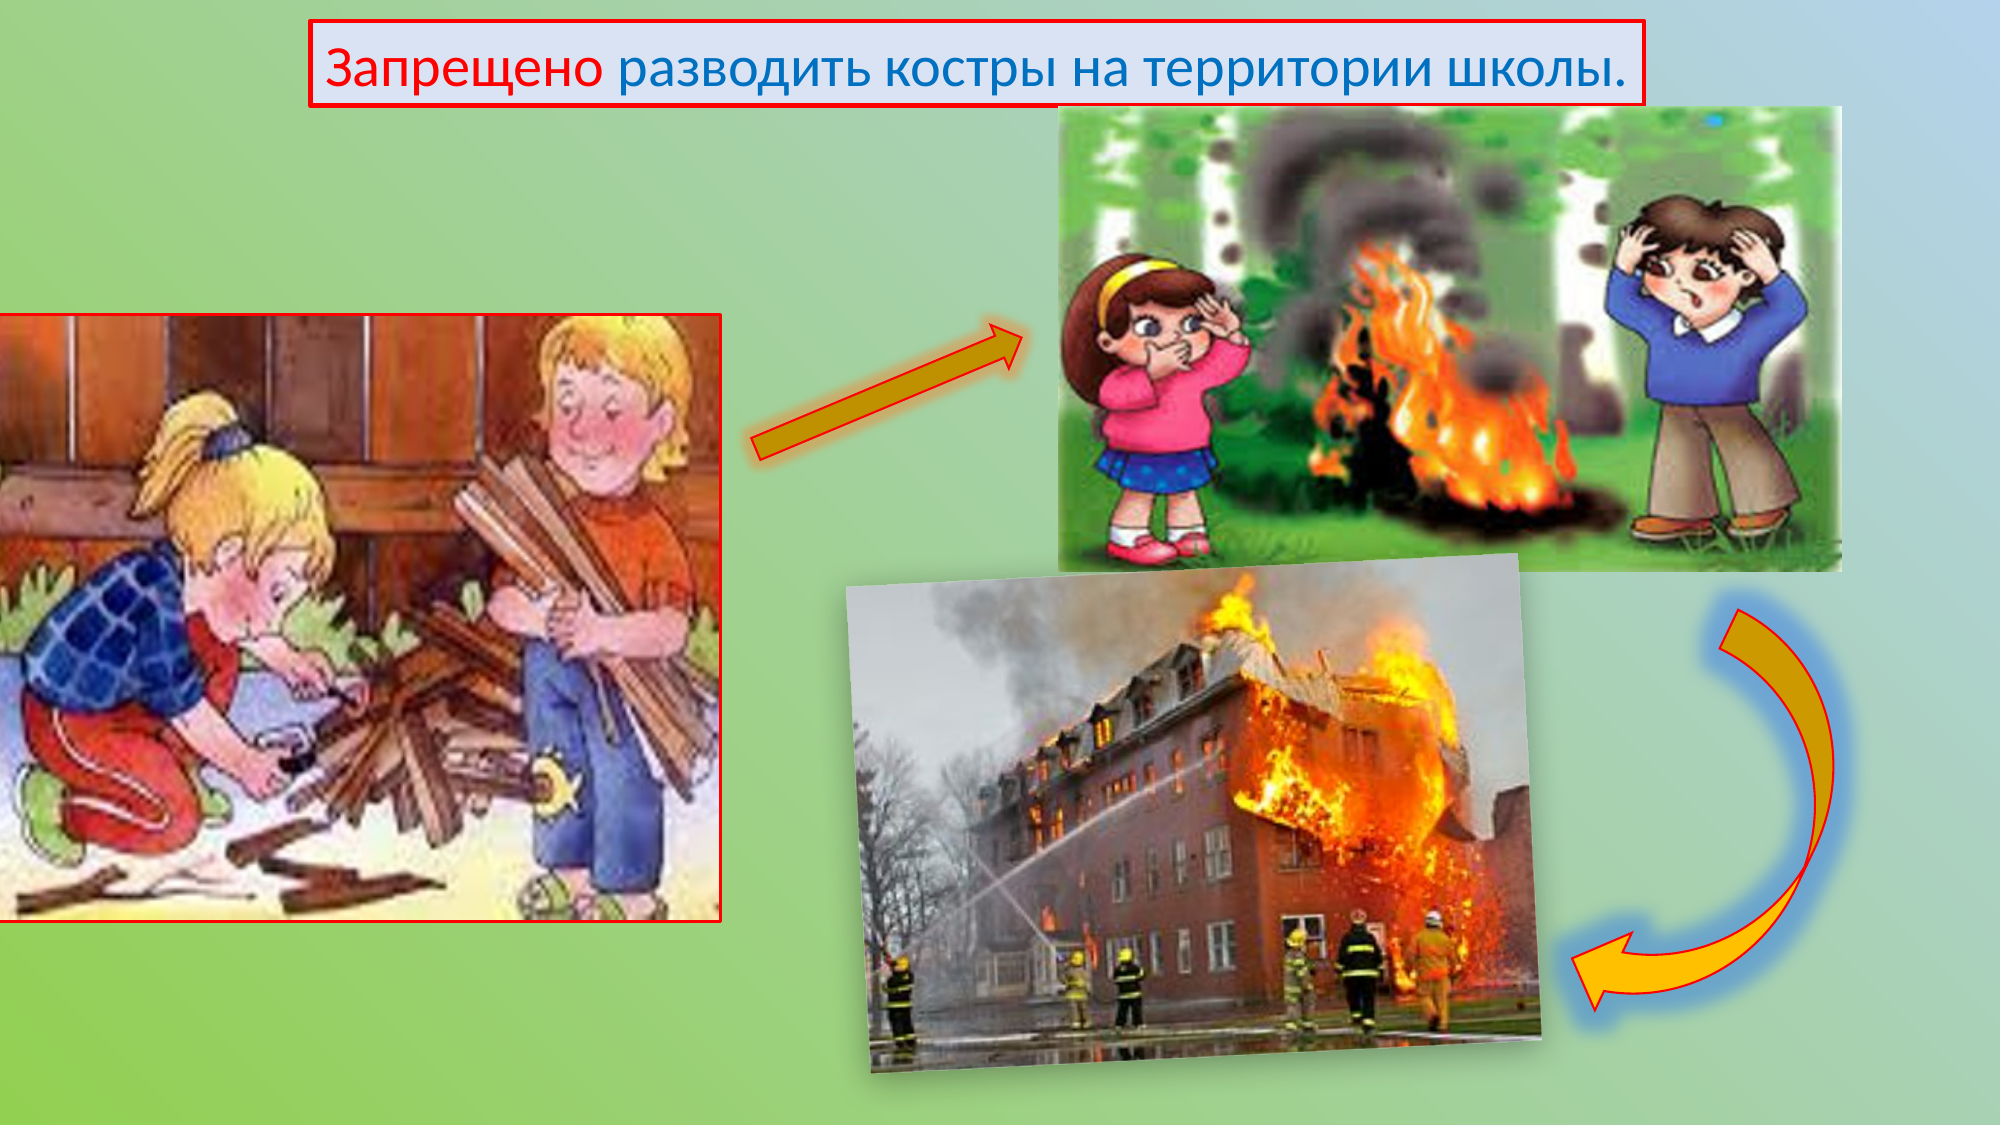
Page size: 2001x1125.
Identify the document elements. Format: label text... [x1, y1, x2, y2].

picture [0, 315, 719, 920]
text_box [749, 322, 1023, 462]
text_box Запрещено разводить костры на территории школы. [310, 21, 1644, 106]
picture [847, 106, 1842, 1073]
text_box [1570, 608, 1835, 1013]
